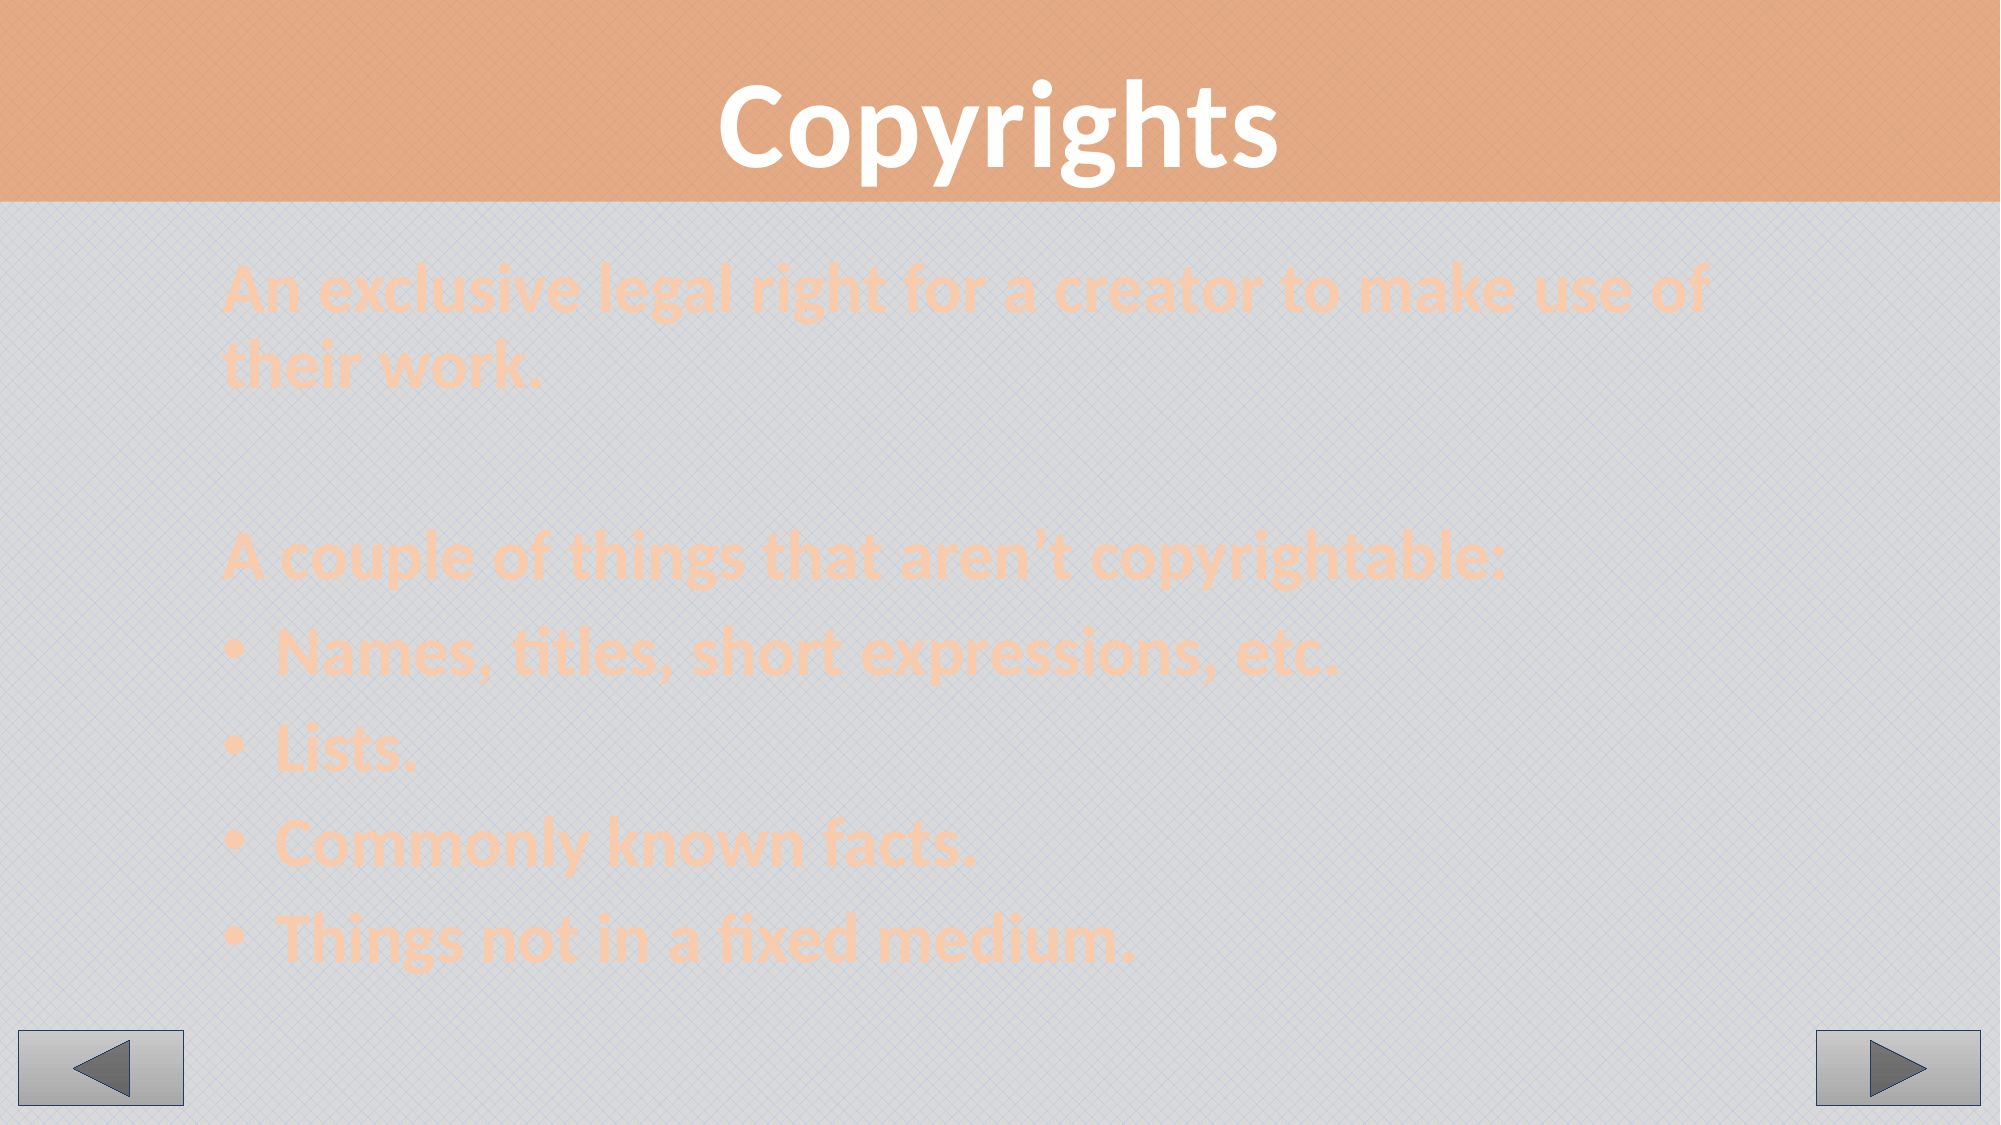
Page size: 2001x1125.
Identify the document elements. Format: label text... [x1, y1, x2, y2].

subtitle An exclusive legal right for a creator to make use of their work. A couple of things that aren’t copyrightable: Names, titles, short expressions, etc. Lists. Commonly known facts. Things not in a fixed medium. [207, 244, 1793, 989]
text_box Copyrights [0, 0, 2000, 202]
text_box [18, 1030, 184, 1106]
text_box [1816, 1030, 1981, 1106]
